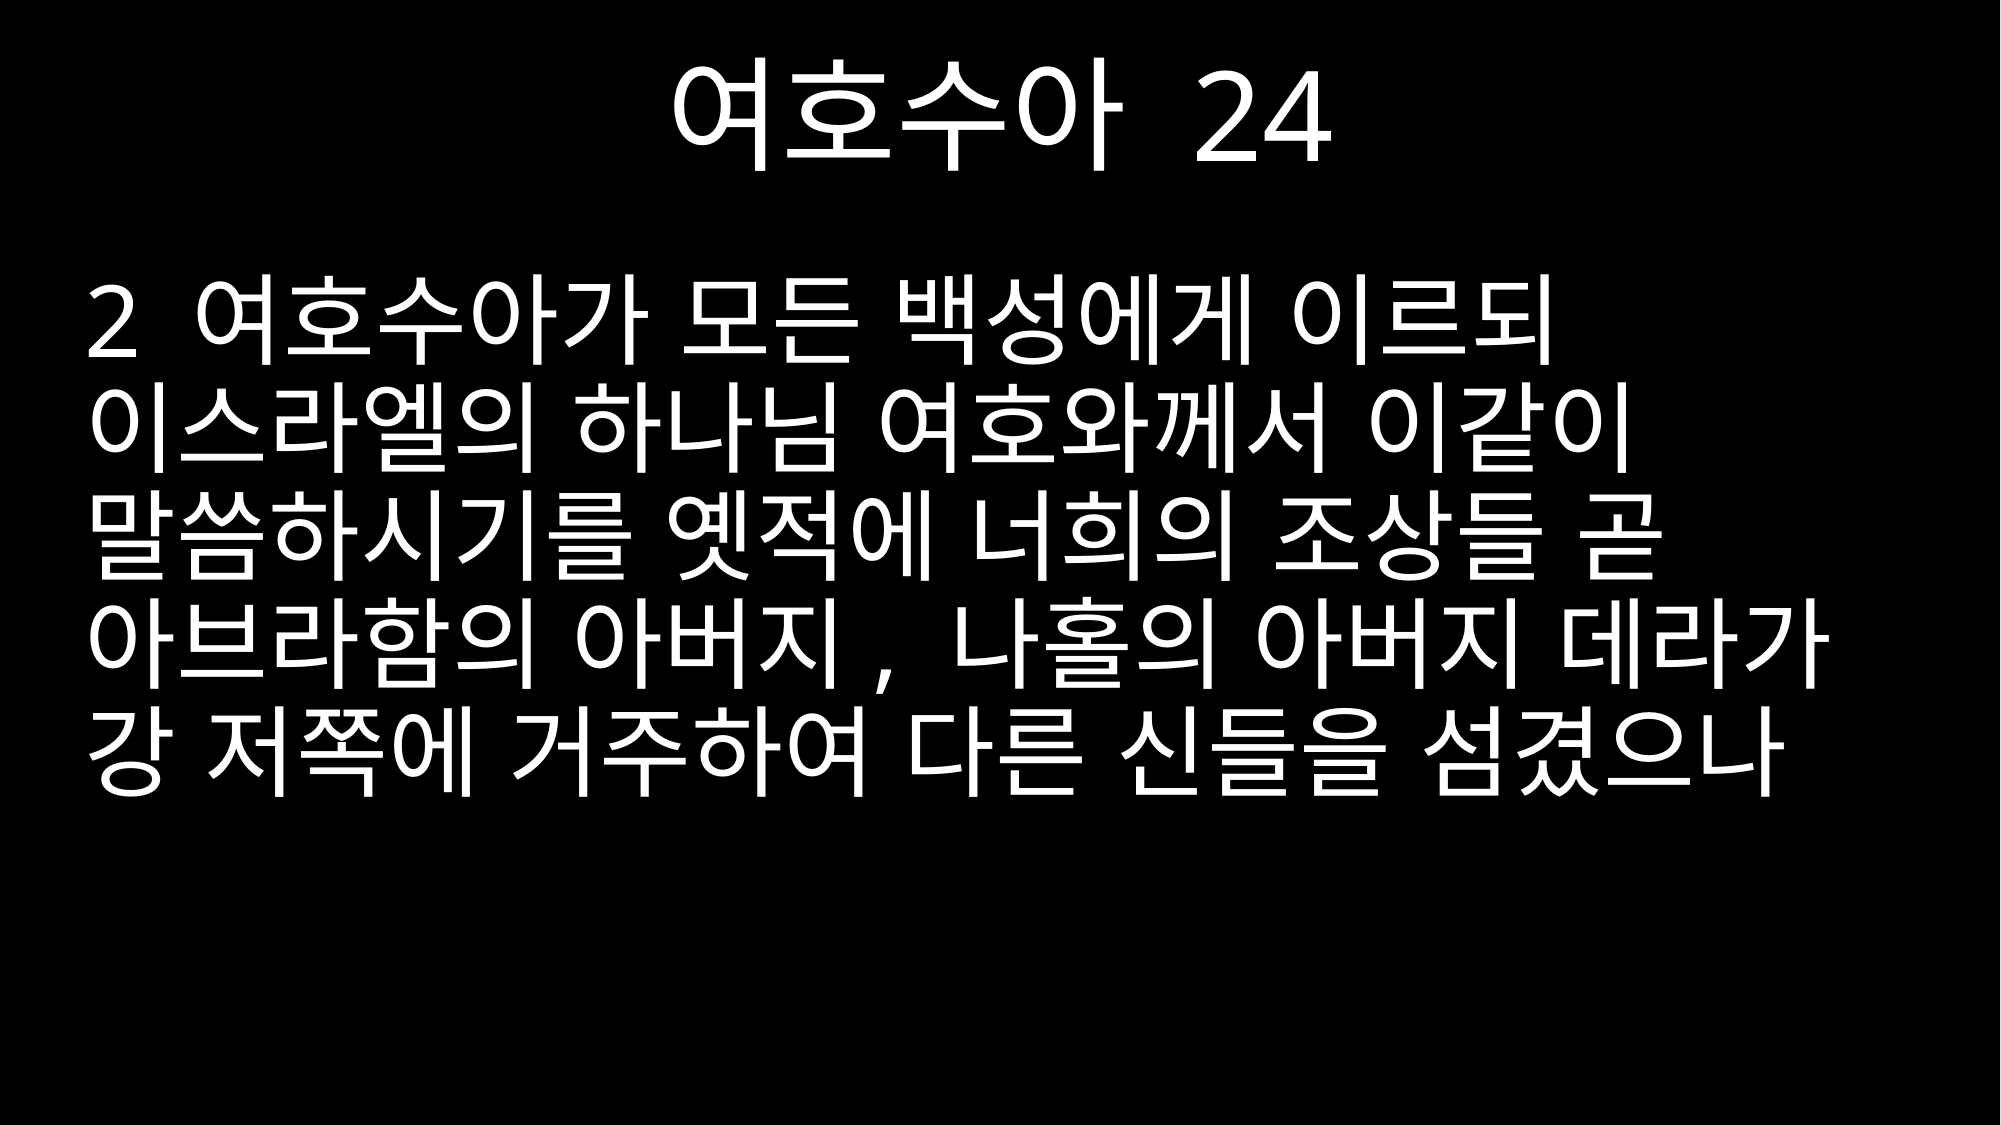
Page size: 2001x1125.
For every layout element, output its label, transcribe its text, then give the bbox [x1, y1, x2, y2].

picture [0, 0, 2001, 1125]
list 2 여호수아가 모든 백성에게 이르되 이스라엘의 하나님 여호와께서 이같이 말씀하시기를 옛적에 너희의 조상들 곧 아브라함의 아버지, 나홀의 아버지 데라가 강 저쪽에 거주하여 다른 신들을 섬겼으나 [69, 263, 1953, 423]
footer 여호수아 24 [0, 32, 2000, 192]
